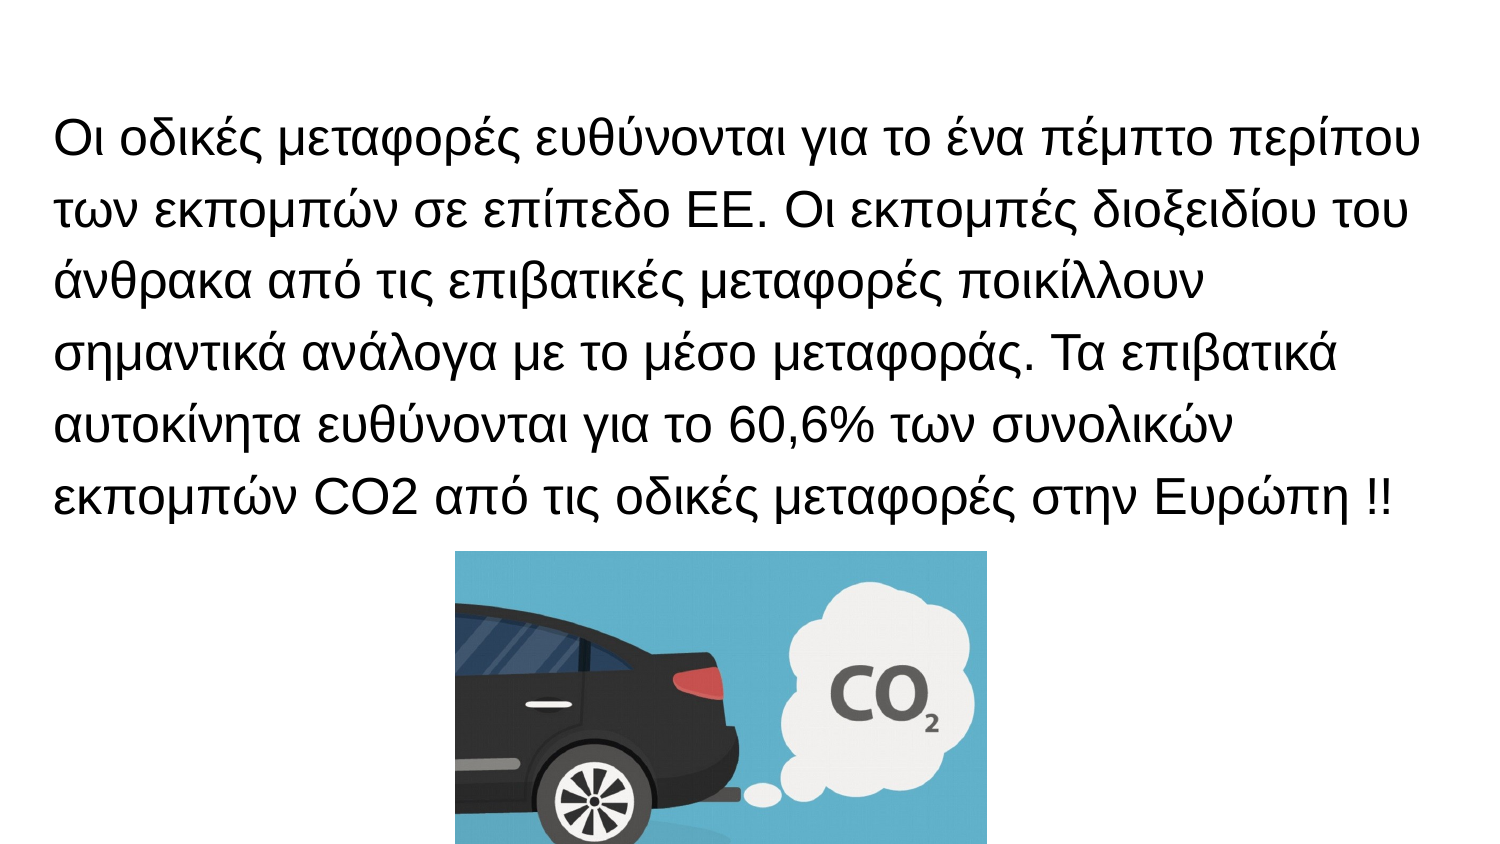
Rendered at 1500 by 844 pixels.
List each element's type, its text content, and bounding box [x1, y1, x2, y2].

list Οι οδικές μεταφορές ευθύνονται για το ένα πέμπτο περίπου των εκπομπών σε επίπεδο ΕΕ. Οι εκπομπές διοξειδίου του άνθρακα από τις επιβατικές μεταφορές ποικίλλουν σημαντικά ανάλογα με το μέσο μεταφοράς. Τα επιβατικά αυτοκίνητα ευθύνονται για το 60,6% των συνολικών εκπομπών CO2 από τις οδικές μεταφορές στην Ευρώπη !! [38, 79, 1462, 638]
picture [455, 551, 988, 844]
